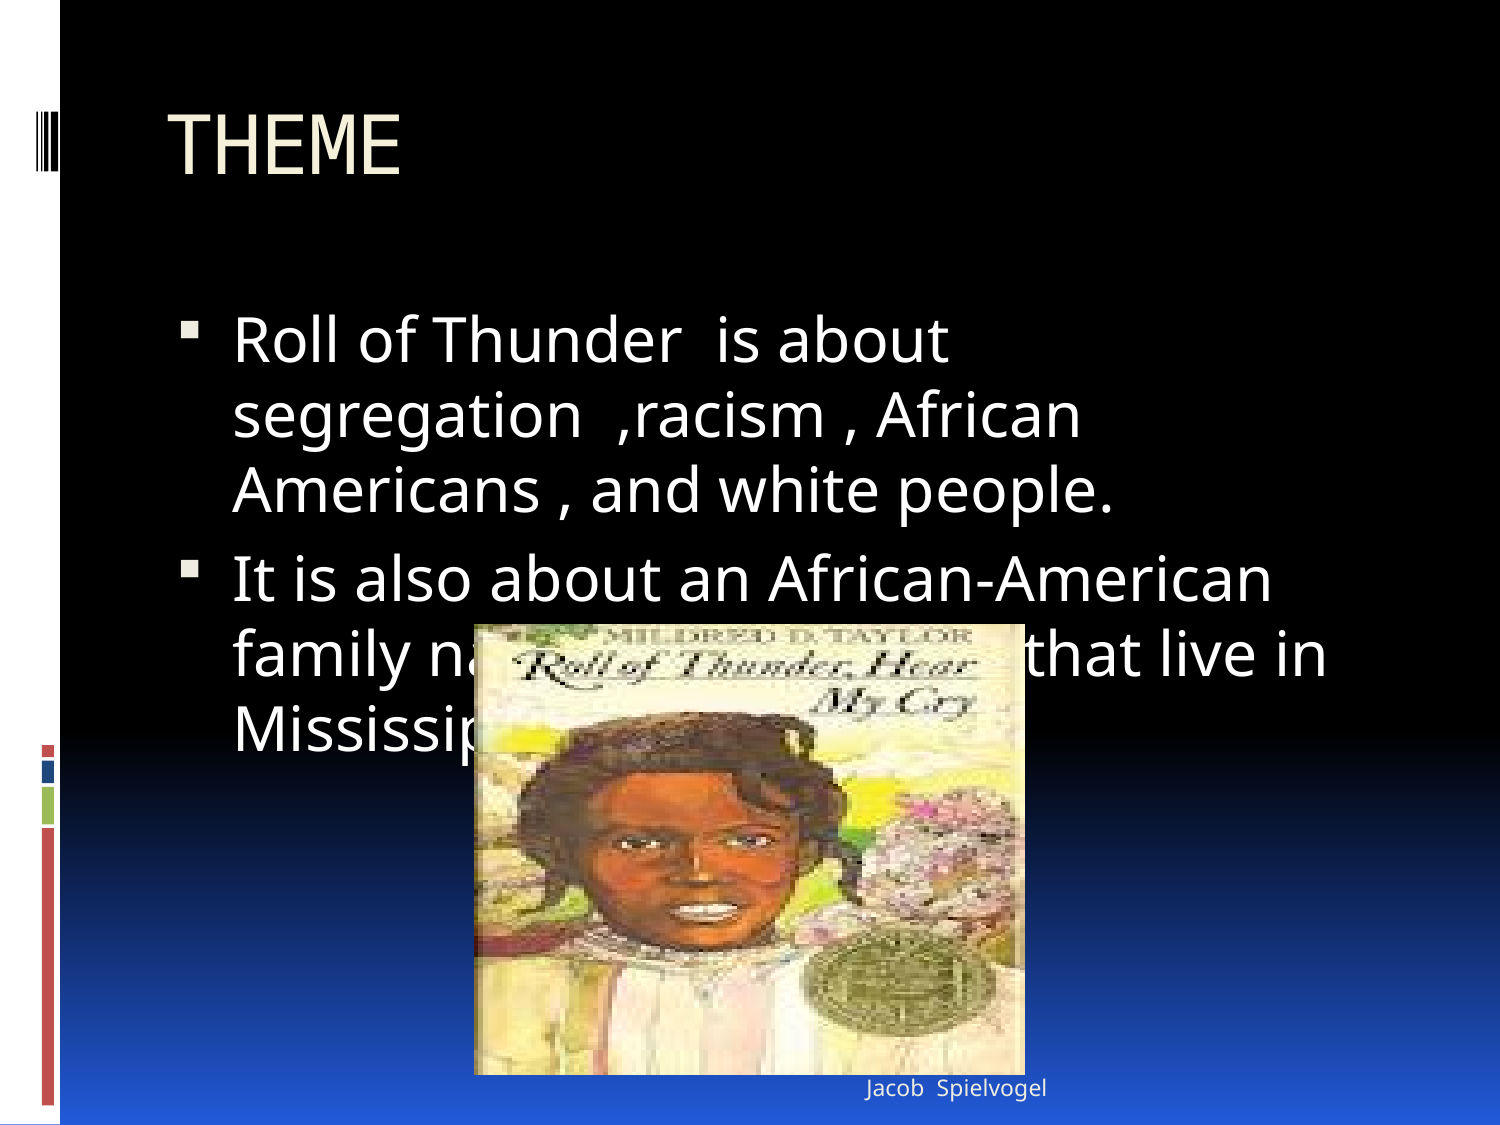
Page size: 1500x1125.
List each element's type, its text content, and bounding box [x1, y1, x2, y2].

footer Jacob Spielvogel [150, 1052, 1063, 1113]
list Roll of Thunder is about segregation ,racism , African Americans , and white people. It is also about an African-American family named the Logans that live in Mississippi. [150, 292, 1425, 1043]
title THEME [150, 83, 1425, 234]
picture [474, 624, 1026, 1076]
